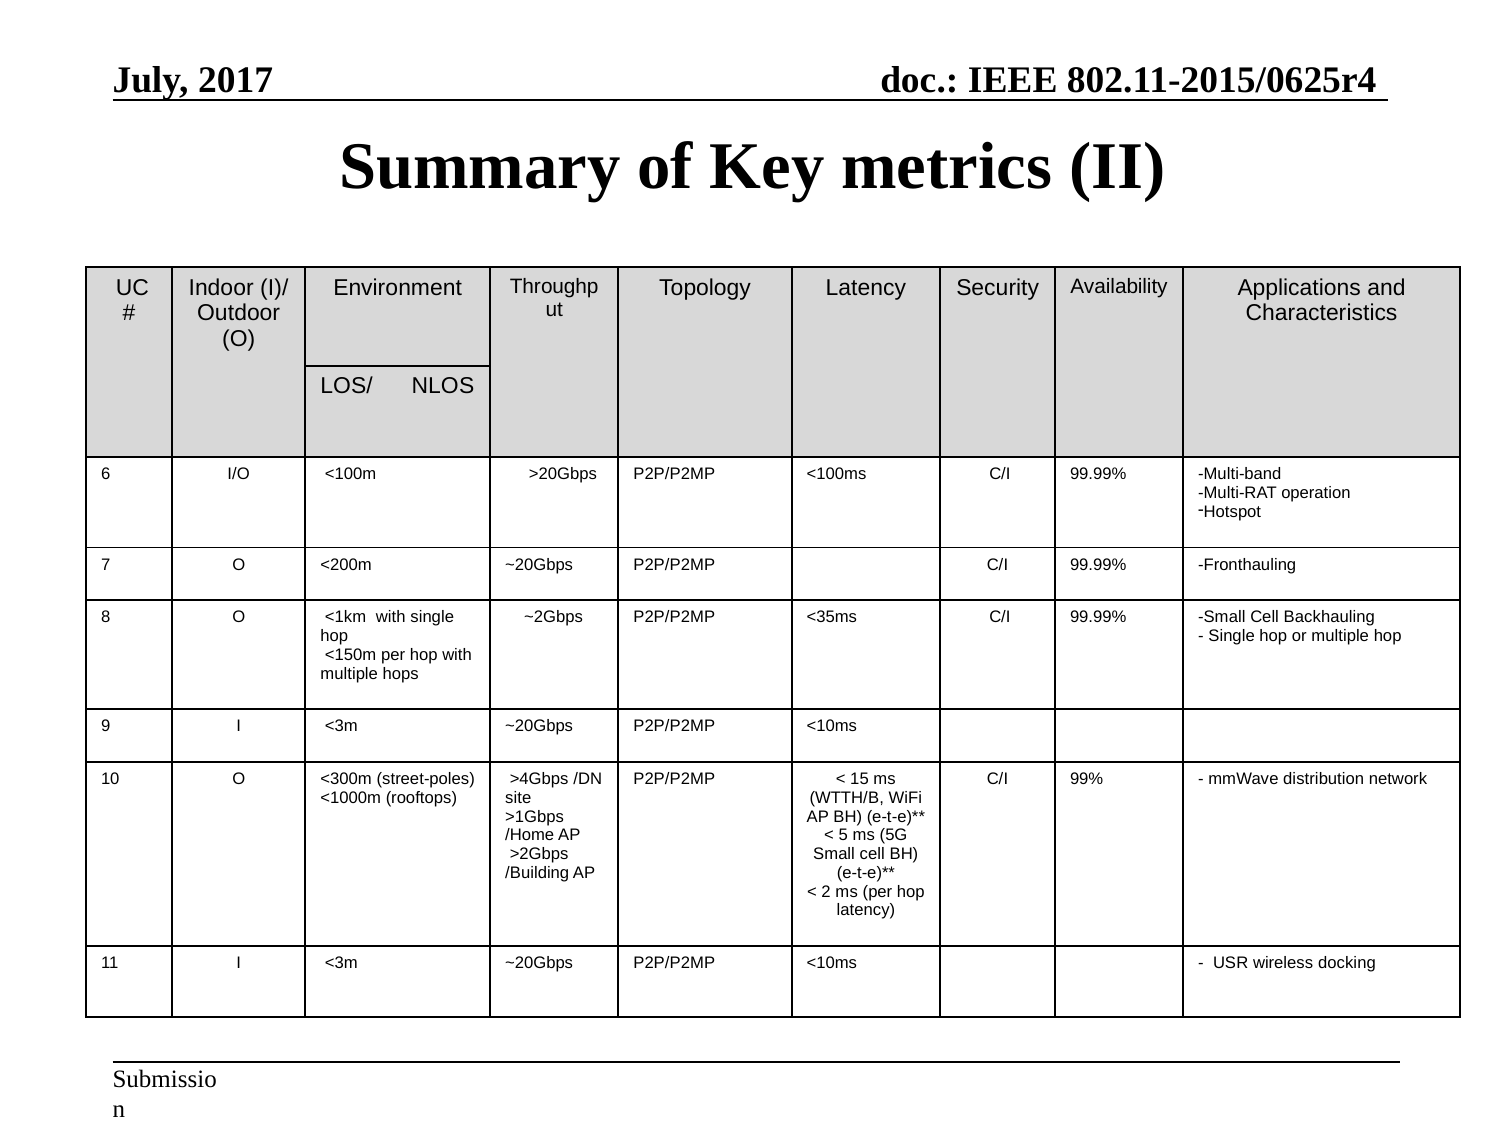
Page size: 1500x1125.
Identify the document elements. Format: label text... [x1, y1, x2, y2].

table_cell 99% [1056, 763, 1182, 945]
table_cell [941, 710, 1054, 761]
table_cell LOS/ NLOS [306, 367, 489, 456]
table_cell ~20Gbps [491, 548, 617, 599]
table_cell O [173, 601, 304, 708]
table_cell I/O [173, 458, 304, 547]
table_header Environment [306, 268, 489, 365]
table_cell I [173, 710, 304, 761]
table_cell <300m (street-poles) <1000m (rooftops) [306, 763, 489, 945]
table_cell <100m [306, 458, 489, 547]
table_cell O [173, 763, 304, 945]
table_cell 99.99% [1056, 548, 1182, 599]
table_cell [1184, 710, 1459, 761]
table_header Security [941, 268, 1054, 456]
table_cell -Small Cell Backhauling - Single hop or multiple hop [1184, 601, 1459, 708]
table_cell -Fronthauling [1184, 548, 1459, 599]
table_cell 10 [87, 763, 171, 945]
table_cell <1km with single hop <150m per hop with multiple hops [306, 601, 489, 708]
table_cell P2P/P2MP [619, 601, 791, 708]
table_header Indoor (I)/ Outdoor (O) [173, 268, 304, 456]
table_cell < 15 ms (WTTH/B, WiFi AP BH) (e-t-e)** < 5 ms (5G Small cell BH) (e-t-e)** < 2 ms (per hop latency) [793, 763, 939, 945]
table_cell - mmWave distribution network [1184, 763, 1459, 945]
table_cell [941, 947, 1054, 1016]
table_header Applications and Characteristics [1184, 268, 1459, 456]
table_cell <10ms [793, 710, 939, 761]
table_cell C/I [941, 601, 1054, 708]
table_cell ~20Gbps [491, 710, 617, 761]
table_cell <200m [306, 548, 489, 599]
table_cell 6 [87, 458, 171, 547]
table_cell [1056, 710, 1182, 761]
table_cell O [173, 548, 304, 599]
table_cell <3m [306, 947, 489, 1016]
table_header Latency [793, 268, 939, 456]
table_cell [793, 548, 939, 599]
table_cell - USR wireless docking [1184, 947, 1459, 1016]
table_cell <10ms [793, 947, 939, 1016]
table_cell C/I [941, 458, 1054, 547]
table_cell 9 [87, 710, 171, 761]
table_cell P2P/P2MP [619, 458, 791, 547]
table_cell >4Gbps /DN site >1Gbps /Home AP >2Gbps /Building AP [491, 763, 617, 945]
table_cell 11 [87, 947, 171, 1016]
table_cell C/I [941, 548, 1054, 599]
table_header UC # [87, 268, 171, 456]
table_header Topology [619, 268, 791, 456]
table_cell 99.99% [1056, 601, 1182, 708]
table_cell ~2Gbps [491, 601, 617, 708]
table_cell P2P/P2MP [619, 710, 791, 761]
table_header Availability [1056, 268, 1182, 456]
table_cell 7 [87, 548, 171, 599]
table_cell >20Gbps [491, 458, 617, 547]
title Summary of Key metrics (II) [123, 101, 1399, 221]
table_cell <35ms [793, 601, 939, 708]
table_cell <100ms [793, 458, 939, 547]
table_cell P2P/P2MP [619, 947, 791, 1016]
table_cell 99.99% [1056, 458, 1182, 547]
table_cell [1056, 947, 1182, 1016]
table_cell <3m [306, 710, 489, 761]
table_header Throughput [491, 268, 617, 456]
table_cell C/I [941, 763, 1054, 945]
table_cell ~20Gbps [491, 947, 617, 1016]
table_cell 8 [87, 601, 171, 708]
table_cell P2P/P2MP [619, 548, 791, 599]
table_cell P2P/P2MP [619, 763, 791, 945]
table_cell I [173, 947, 304, 1016]
table_cell -Multi-band -Multi-RAT operation Hotspot [1184, 458, 1459, 547]
